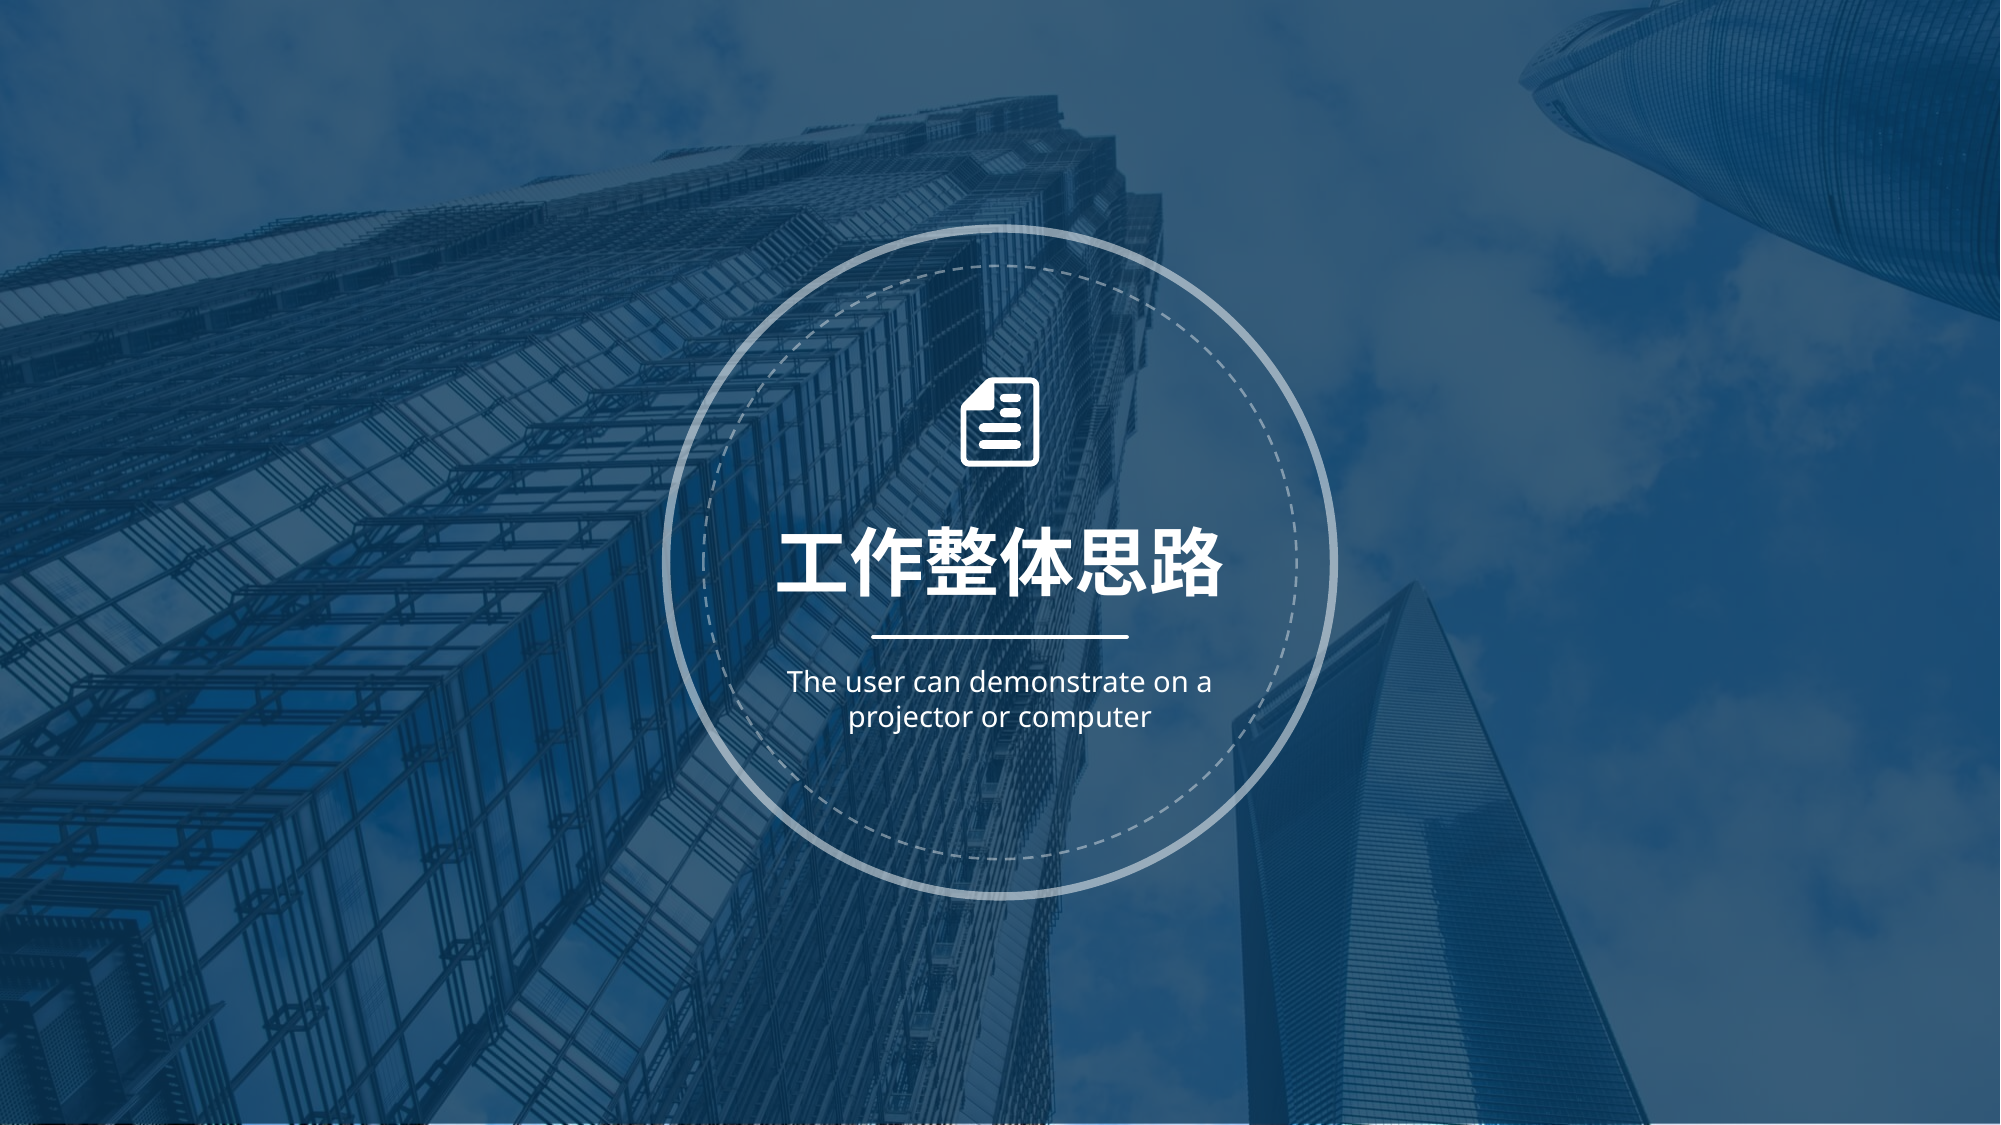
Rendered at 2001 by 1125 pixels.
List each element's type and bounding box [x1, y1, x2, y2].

text_box [723, 508, 1277, 742]
picture [0, 0, 2000, 1125]
text_box [666, 228, 1334, 897]
